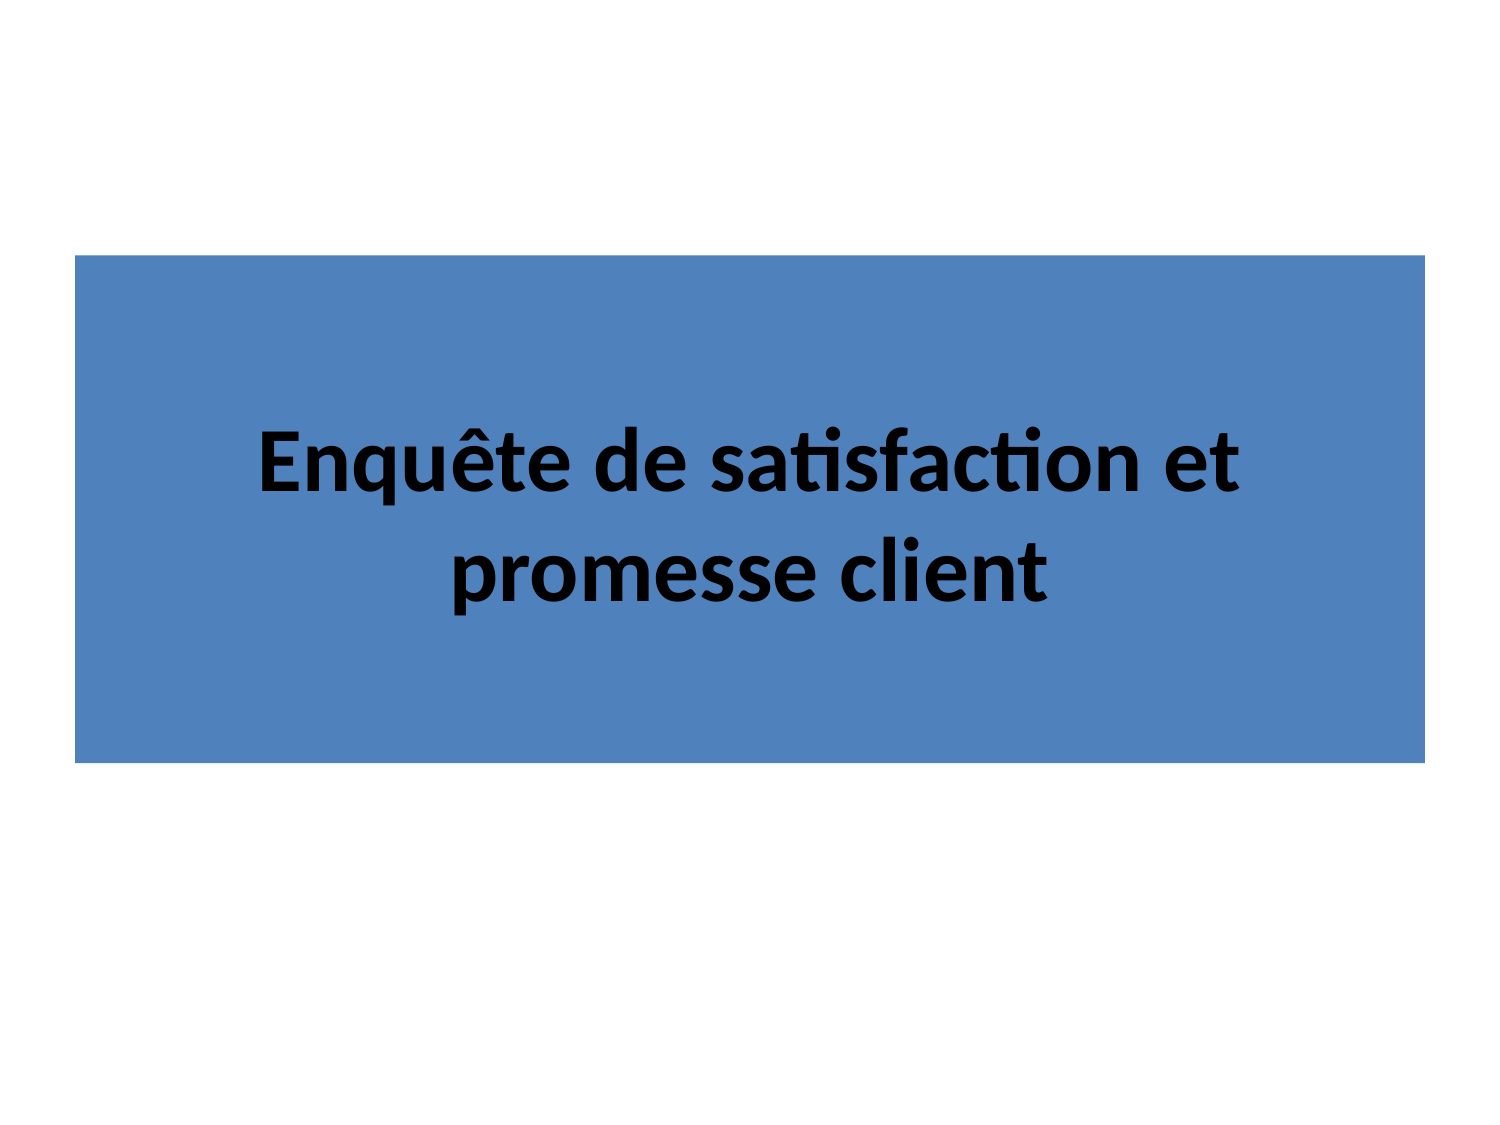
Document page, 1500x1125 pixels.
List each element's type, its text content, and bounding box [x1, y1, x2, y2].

title Enquête de satisfaction et promesse client [75, 255, 1425, 764]
